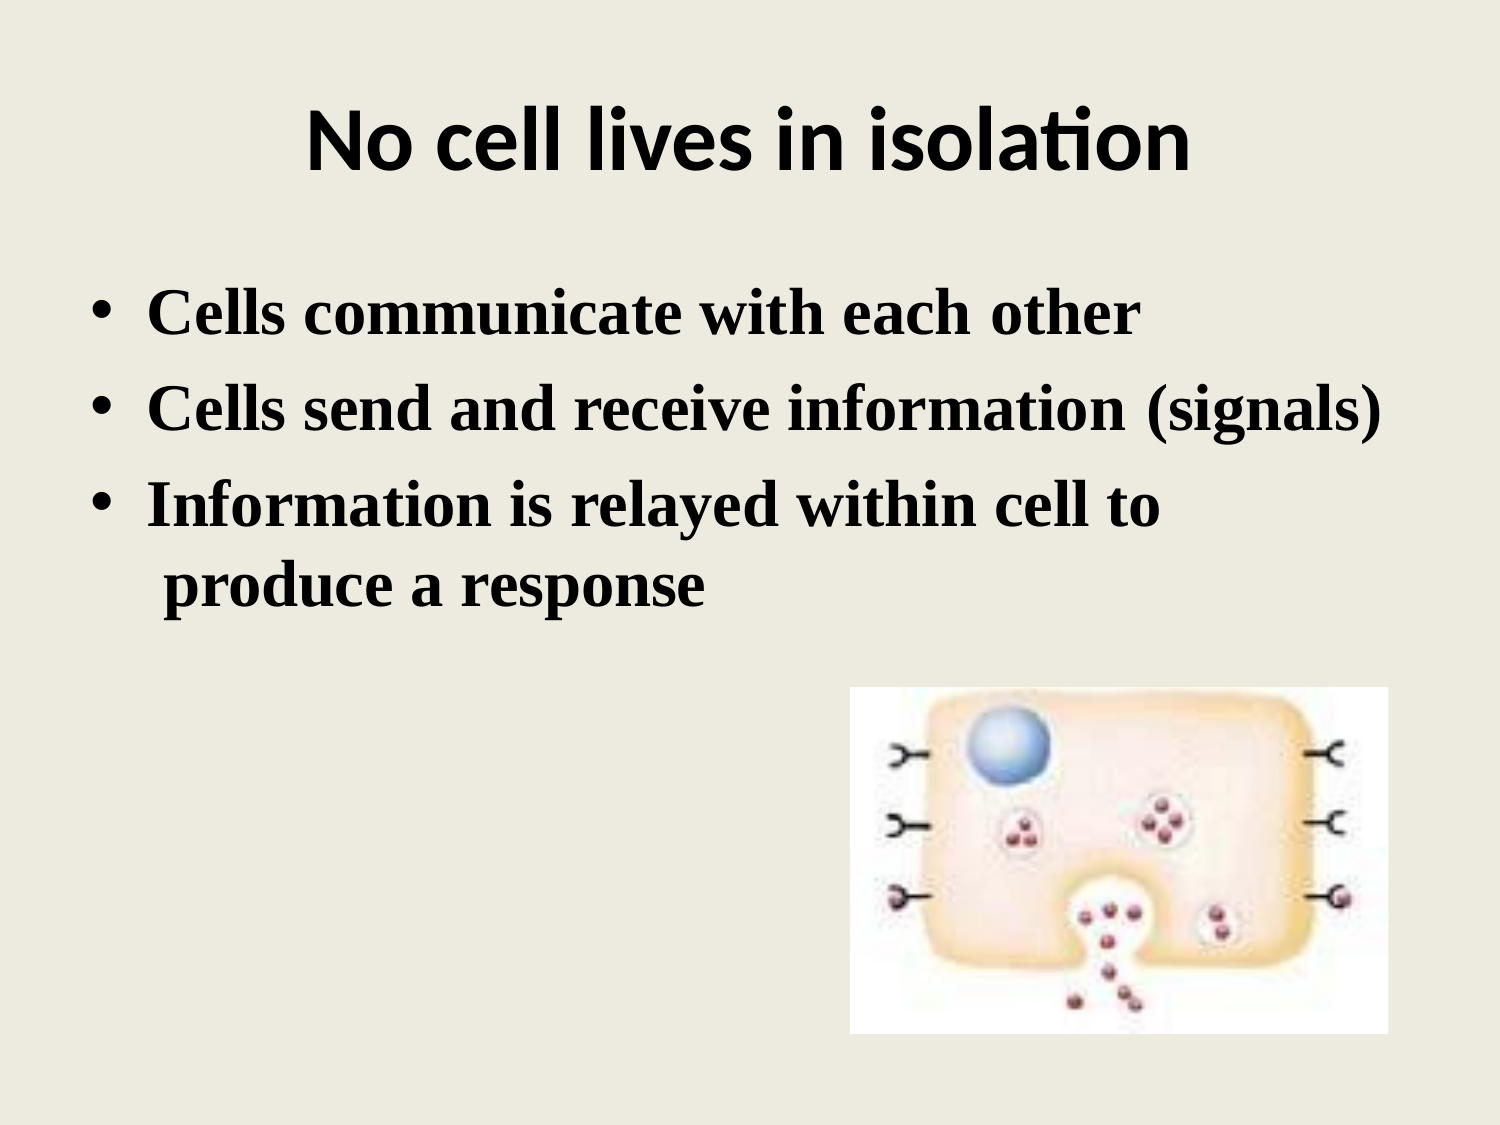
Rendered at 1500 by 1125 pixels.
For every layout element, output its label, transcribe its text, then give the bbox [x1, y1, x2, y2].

text_box [849, 687, 1389, 1034]
text_box Cells communicate with each other Cells send and receive information (signals) Information is relayed within cell to produce a response [87, 267, 1386, 620]
title No cell lives in isolation [263, 33, 1236, 267]
